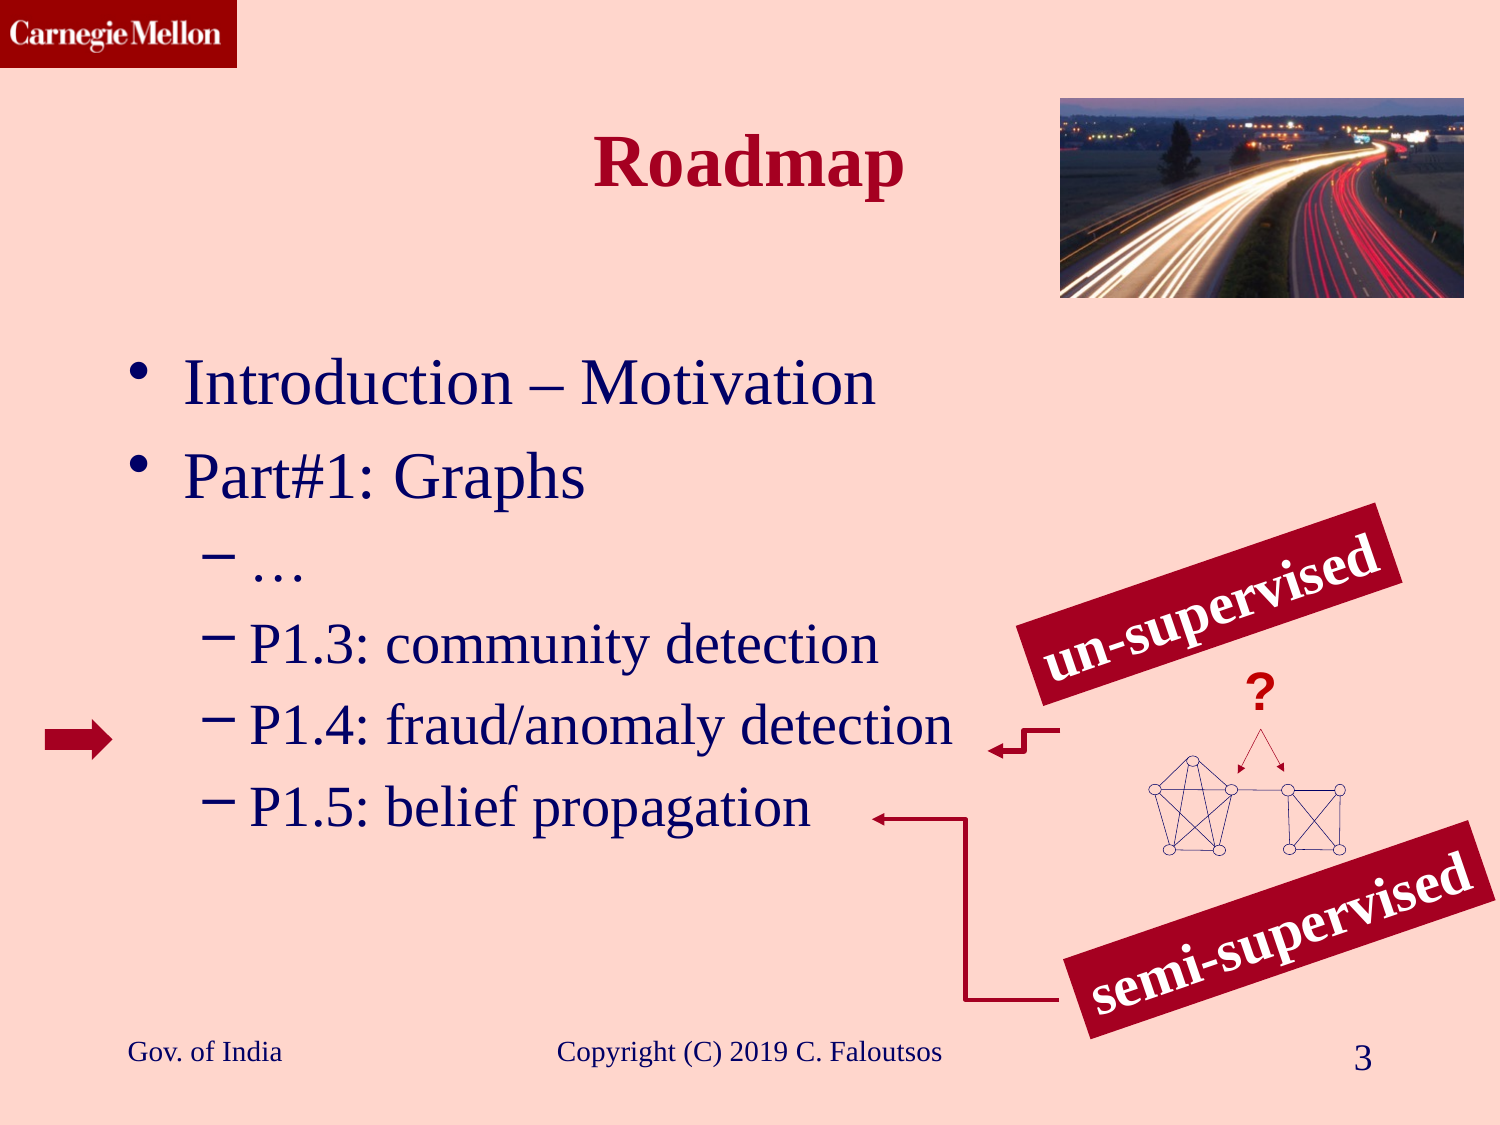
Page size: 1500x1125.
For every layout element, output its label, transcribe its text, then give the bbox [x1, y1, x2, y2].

picture [1060, 98, 1464, 299]
slide_number Gov. of India [112, 1024, 426, 1101]
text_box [1237, 729, 1259, 774]
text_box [1148, 755, 1346, 856]
text_box semi-supervised [1063, 820, 1496, 1040]
slide_number 3 [1074, 1024, 1388, 1101]
footer Copyright (C) 2019 C. Faloutsos [512, 1024, 988, 1101]
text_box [987, 729, 1061, 752]
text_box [1260, 729, 1285, 772]
list Introduction – Motivation Part#1: Graphs … P1.3: community detection P1.4: fraud/anomaly detection P1.5: belief propagation [112, 237, 1388, 1001]
picture [0, 0, 237, 68]
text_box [871, 818, 1060, 1001]
title Roadmap [112, 99, 1058, 213]
text_box un-supervised [1015, 502, 1403, 707]
text_box ? [1229, 649, 1293, 729]
text_box [44, 718, 113, 761]
